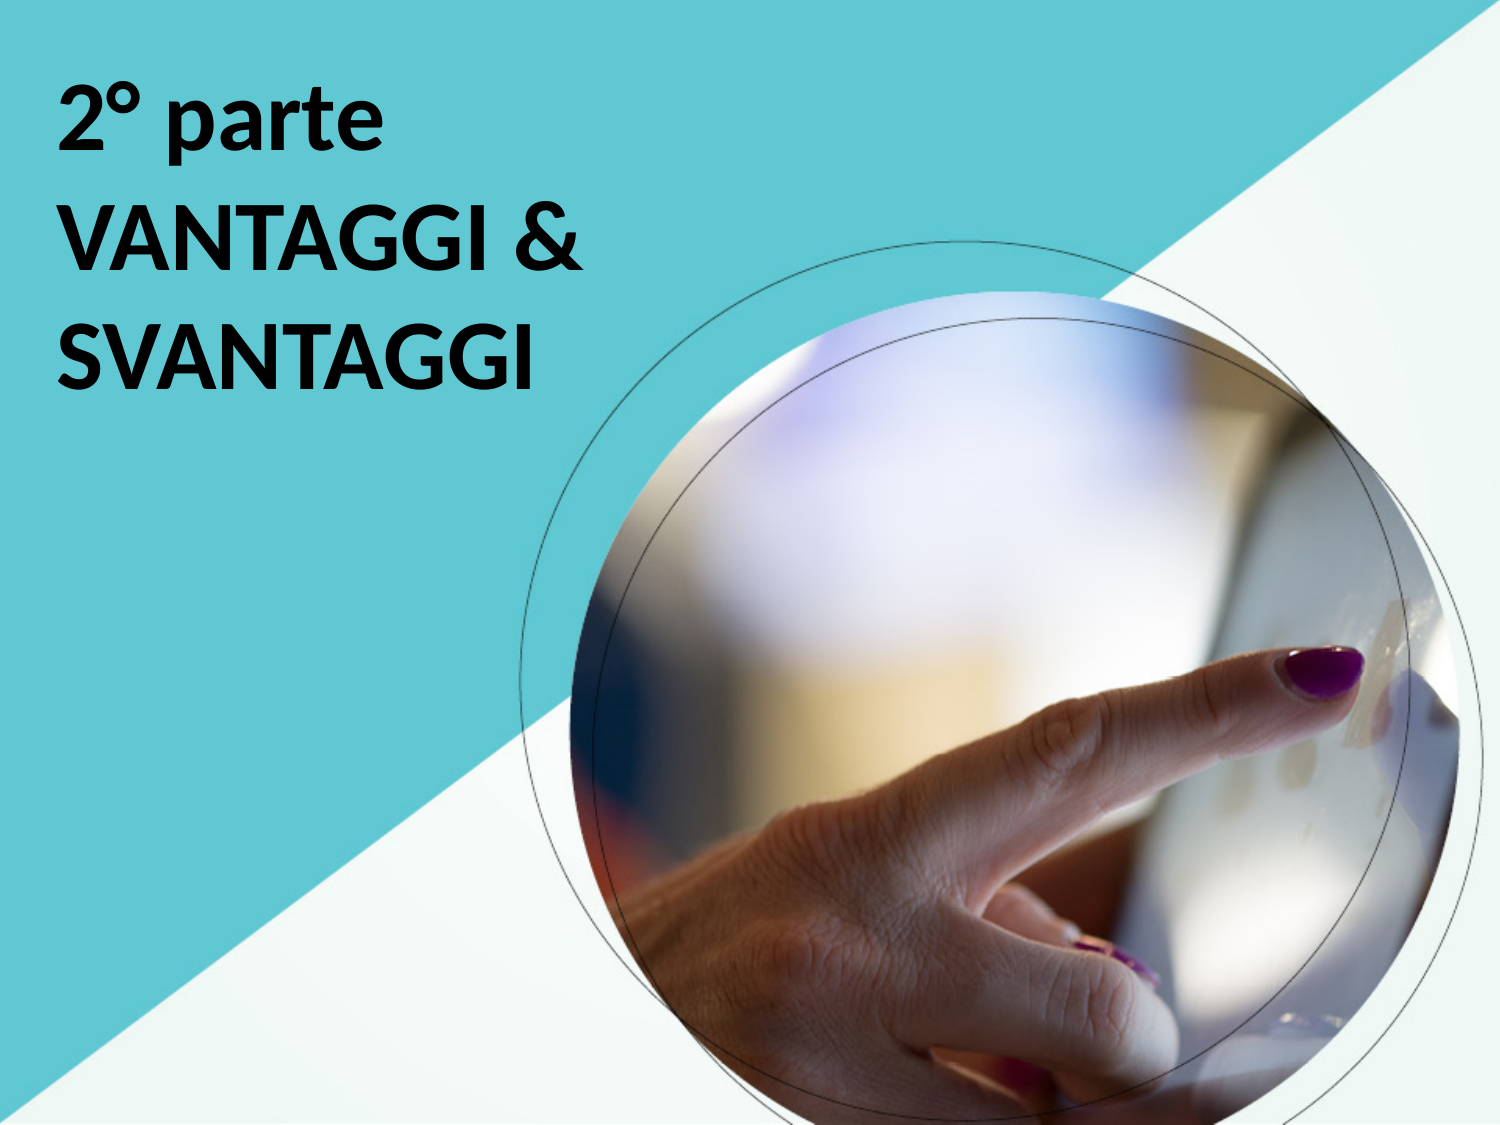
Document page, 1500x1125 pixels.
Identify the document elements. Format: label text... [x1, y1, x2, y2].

picture [0, 0, 1500, 1125]
text_box 2° parte VANTAGGI & SVANTAGGI [41, 42, 1161, 418]
